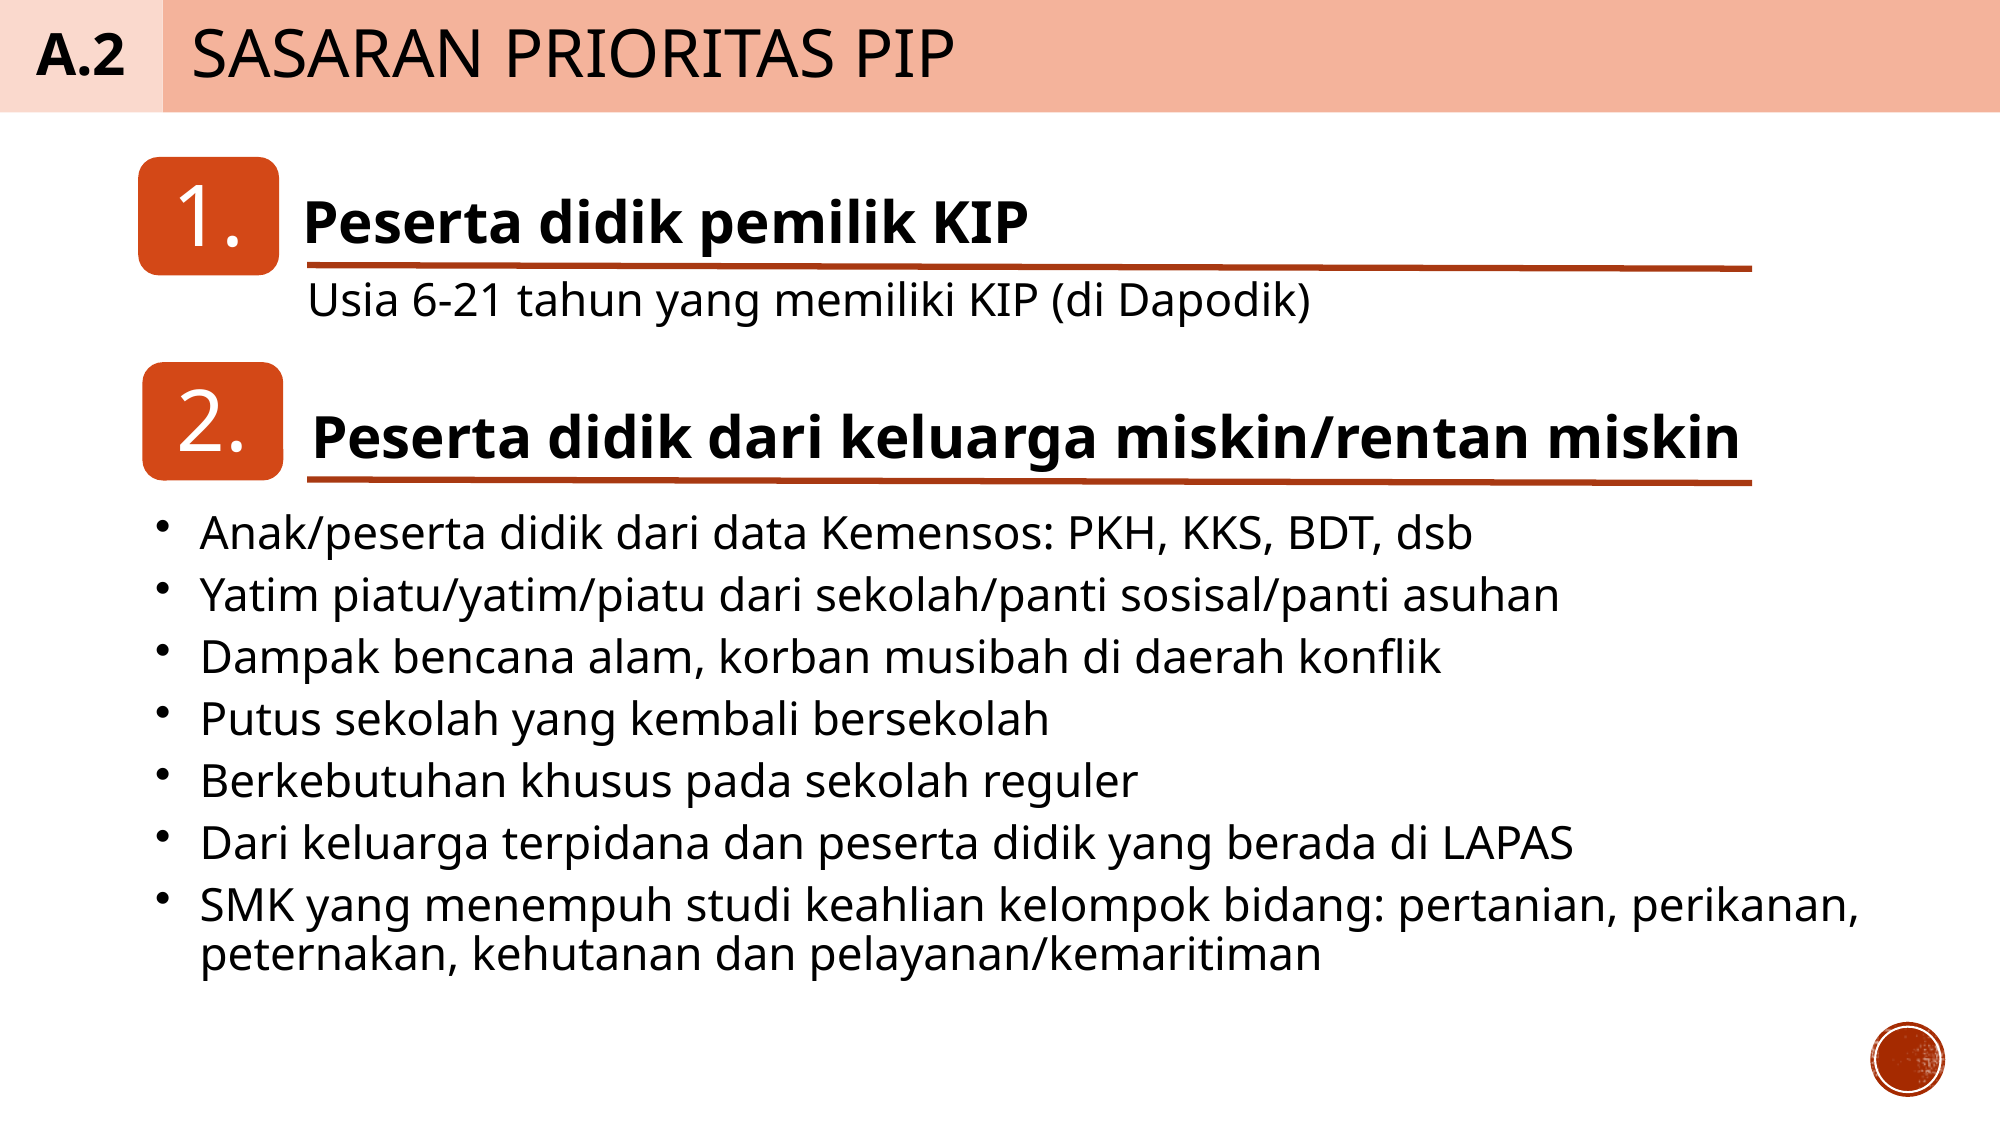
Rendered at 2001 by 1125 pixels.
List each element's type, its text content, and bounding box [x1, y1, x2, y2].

text_box A.2 [0, 0, 163, 113]
text_box Anak/peserta didik dari data Kemensos: PKH, KKS, BDT, dsb Yatim piatu/yatim/piatu dari sekolah/panti sosisal/panti asuhan Dampak bencana alam, korban musibah di daerah konflik Putus sekolah yang kembali bersekolah Berkebutuhan khusus pada sekolah reguler Dari keluarga terpidana dan peserta didik yang berada di LAPAS SMK yang menempuh studi keahlian kelompok bidang: pertanian, perikanan, peternakan, kehutanan dan pelayanan/kemaritiman [149, 504, 1883, 999]
text_box 1. [138, 156, 280, 276]
text_box Usia 6-21 tahun yang memiliki KIP (di Dapodik) [298, 268, 1336, 343]
text_box [307, 480, 1753, 485]
text_box Peserta didik pemilik KIP [278, 149, 1192, 266]
text_box Peserta didik dari keluarga miskin/rentan miskin [302, 363, 1808, 480]
text_box [307, 264, 1753, 270]
title Sasaran prioritas PIP [163, 0, 2000, 113]
text_box 2. [142, 362, 284, 481]
